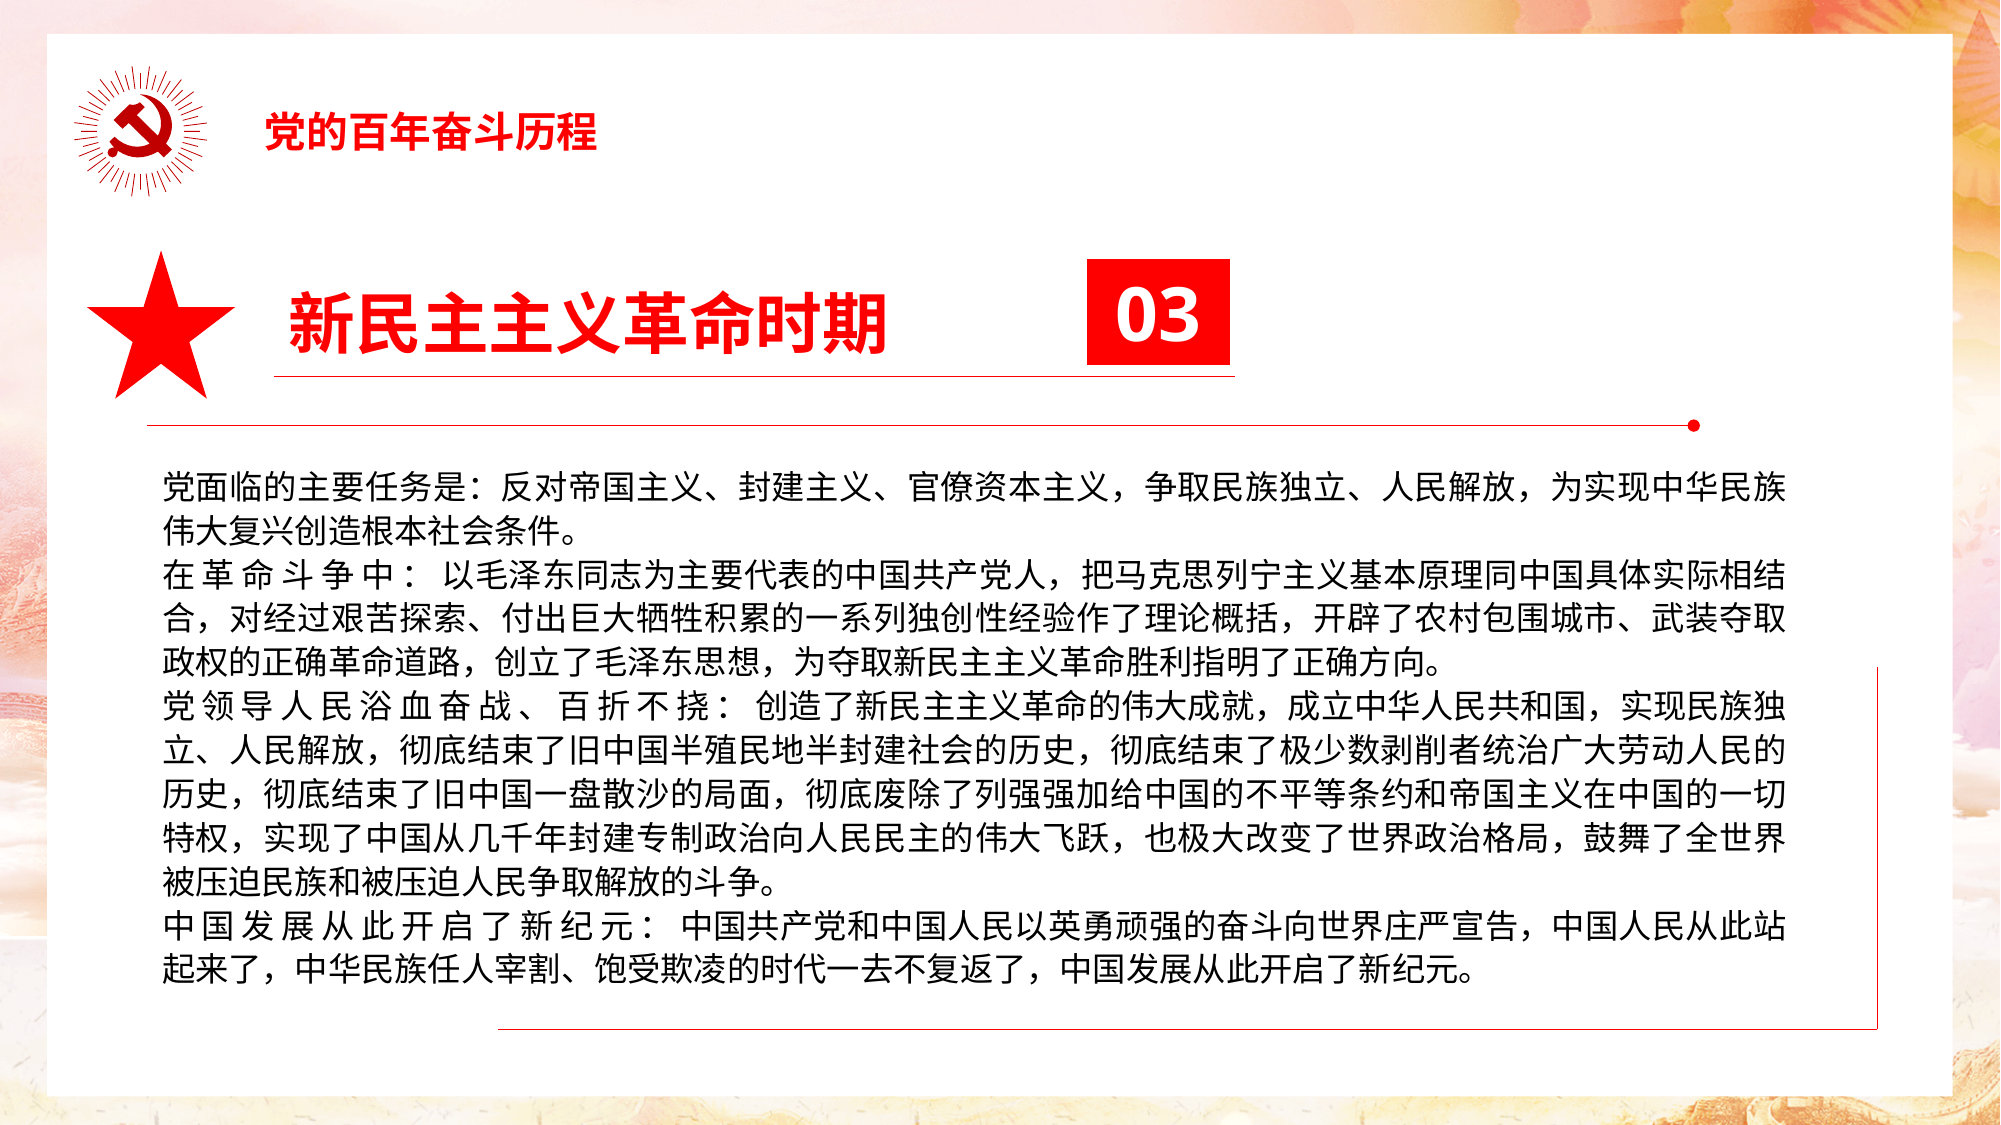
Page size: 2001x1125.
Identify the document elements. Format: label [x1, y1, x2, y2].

text_box [74, 66, 207, 197]
text_box [0, 0, 2000, 1125]
text_box [90, 253, 1275, 396]
text_box [147, 425, 1877, 1030]
